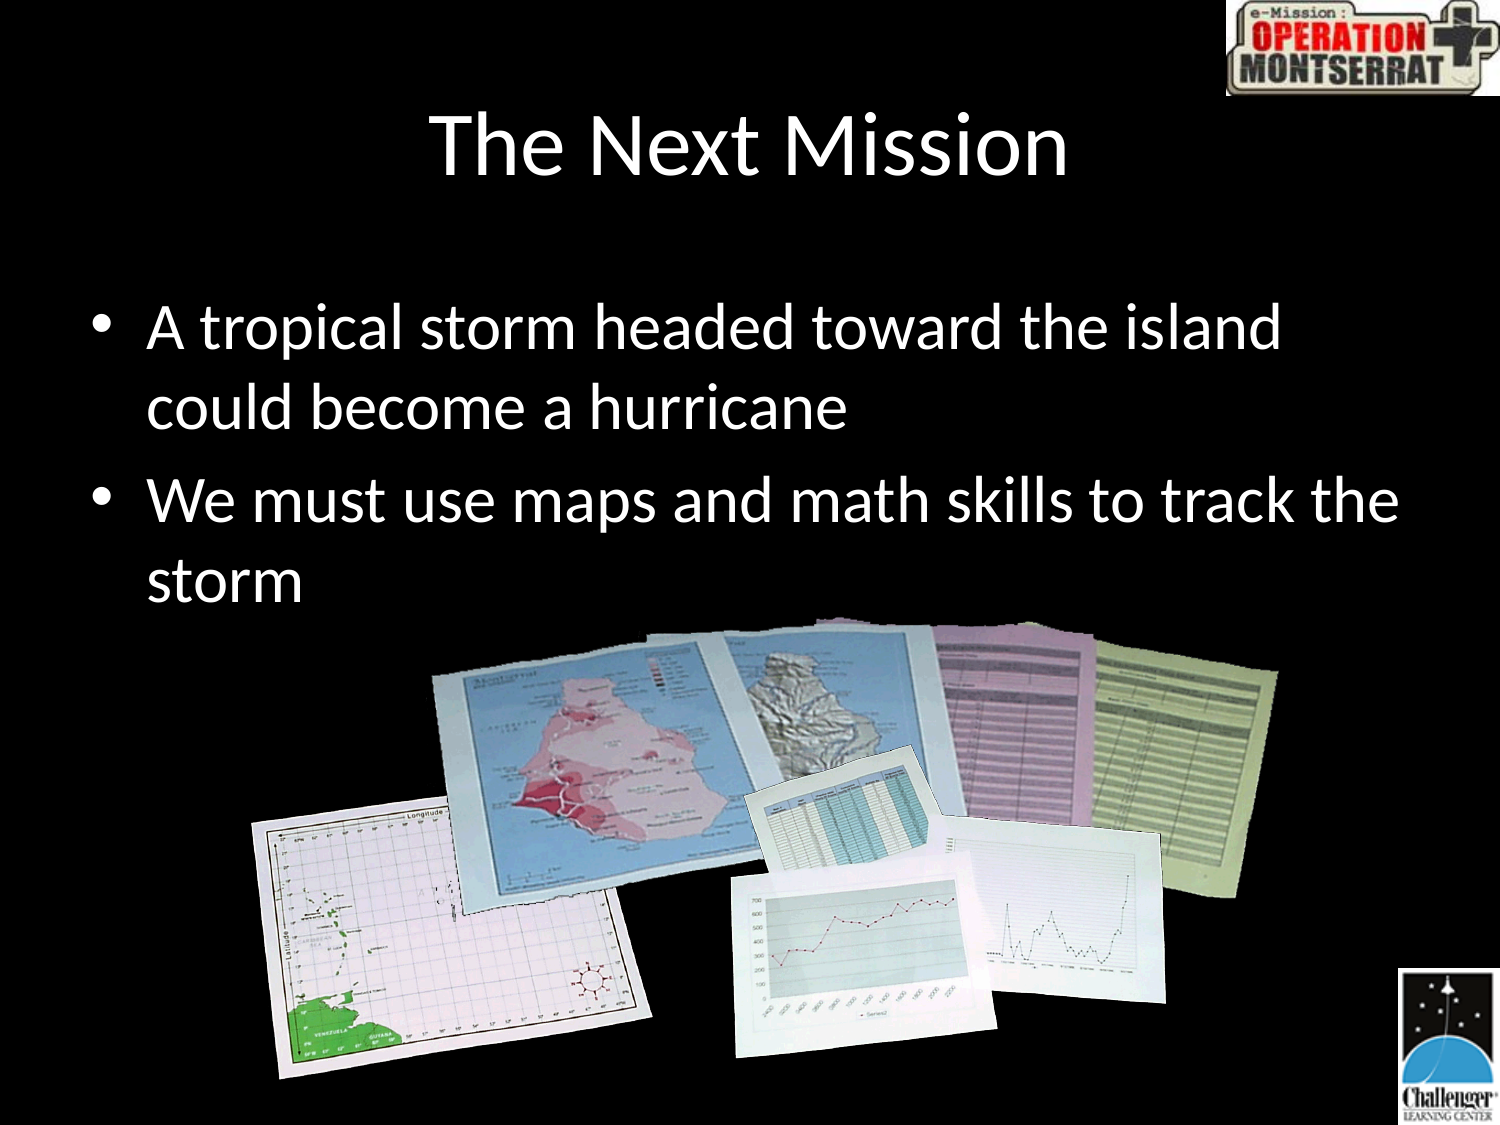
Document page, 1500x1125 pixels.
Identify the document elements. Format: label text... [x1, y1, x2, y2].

picture [1398, 968, 1500, 1125]
picture [224, 612, 1288, 1086]
picture [1226, 0, 1500, 96]
list A tropical storm headed toward the island could become a hurricane We must use maps and math skills to track the storm [75, 275, 1450, 1075]
title The Next Mission [75, 45, 1425, 233]
